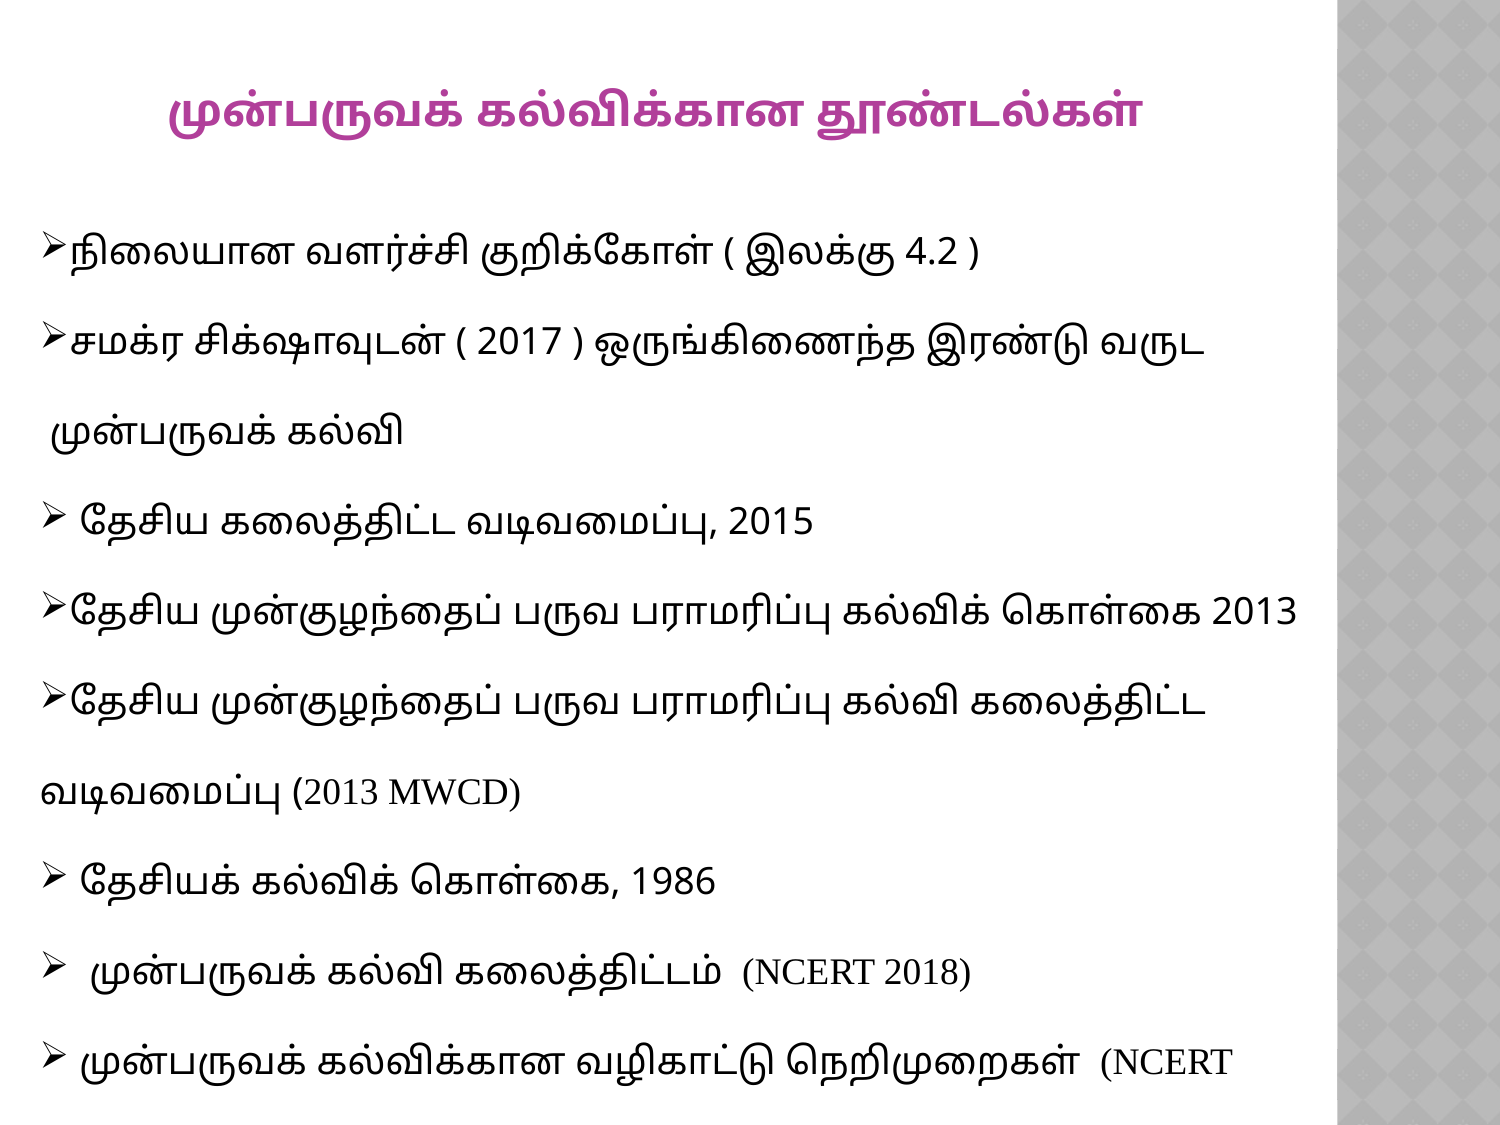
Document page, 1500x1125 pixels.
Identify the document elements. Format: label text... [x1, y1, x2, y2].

text_box நிலையான வளர்ச்சி குறிக்கோள் ( இலக்கு 4.2 ) சமக்ர சிக்‌ஷாவுடன் ( 2017 ) ஒருங்கிணைந்த இரண்டு வருட முன்பருவக் கல்வி தேசிய கலைத்திட்ட வடிவமைப்பு, 2015 தேசிய முன்குழந்தைப் பருவ பராமரிப்பு கல்விக் கொள்கை 2013 தேசிய முன்குழந்தைப் பருவ பராமரிப்பு கல்வி கலைத்திட்ட வடிவமைப்பு (2013 MWCD) தேசியக் கல்விக் கொள்கை, 1986 முன்பருவக் கல்வி கலைத்திட்டம் (NCERT 2018) முன்பருவக் கல்விக்கான வழிகாட்டு நெறிமுறைகள் (NCERT 2018) [24, 174, 1313, 1125]
title முன்பருவக் கல்விக்கான தூண்டல்கள் [137, 62, 1175, 135]
